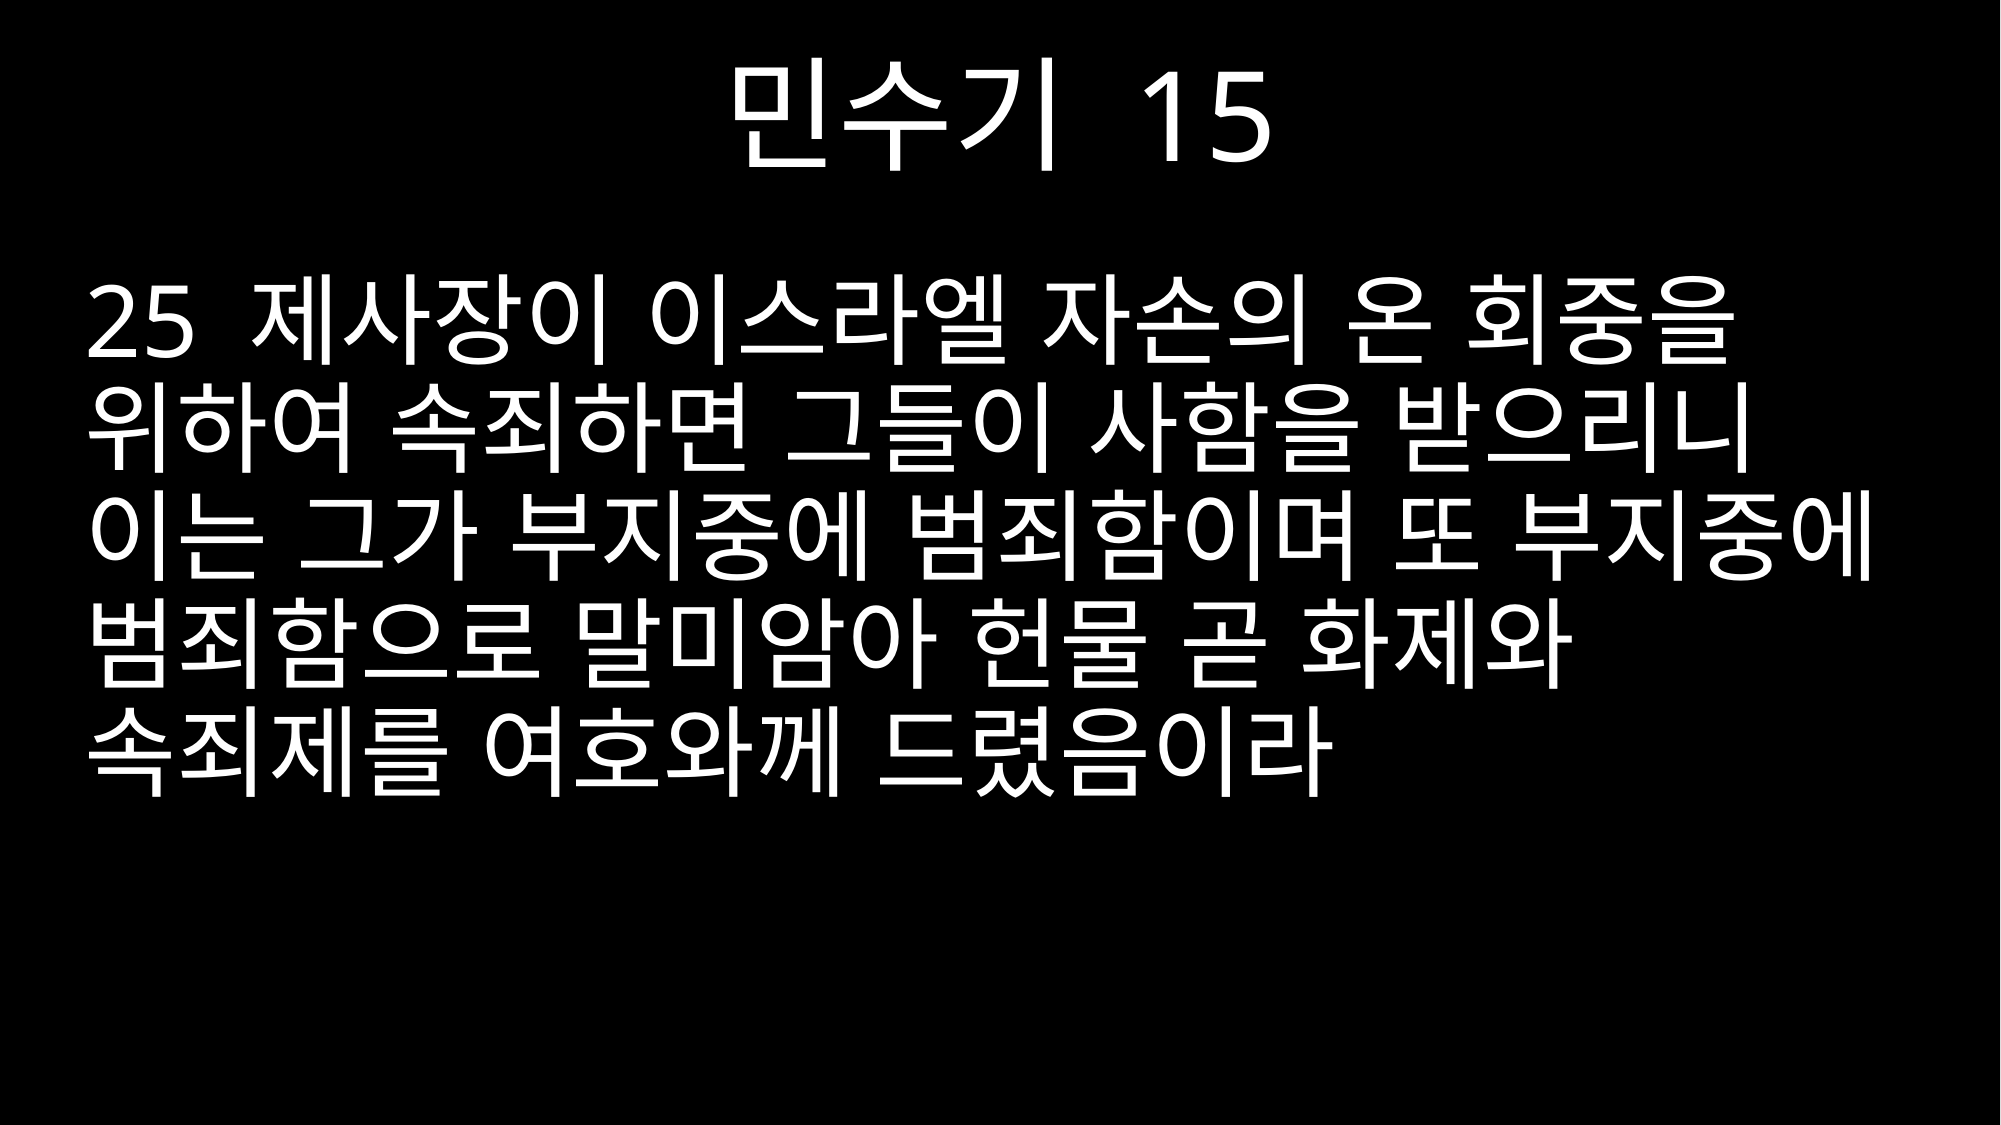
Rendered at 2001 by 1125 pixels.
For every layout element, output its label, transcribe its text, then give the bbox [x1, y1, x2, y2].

footer 민수기 15 [0, 32, 2000, 192]
picture [0, 0, 2001, 1125]
list 25 제사장이 이스라엘 자손의 온 회중을 위하여 속죄하면 그들이 사함을 받으리니 이는 그가 부지중에 범죄함이며 또 부지중에 범죄함으로 말미암아 헌물 곧 화제와 속죄제를 여호와께 드렸음이라 [69, 263, 1953, 423]
